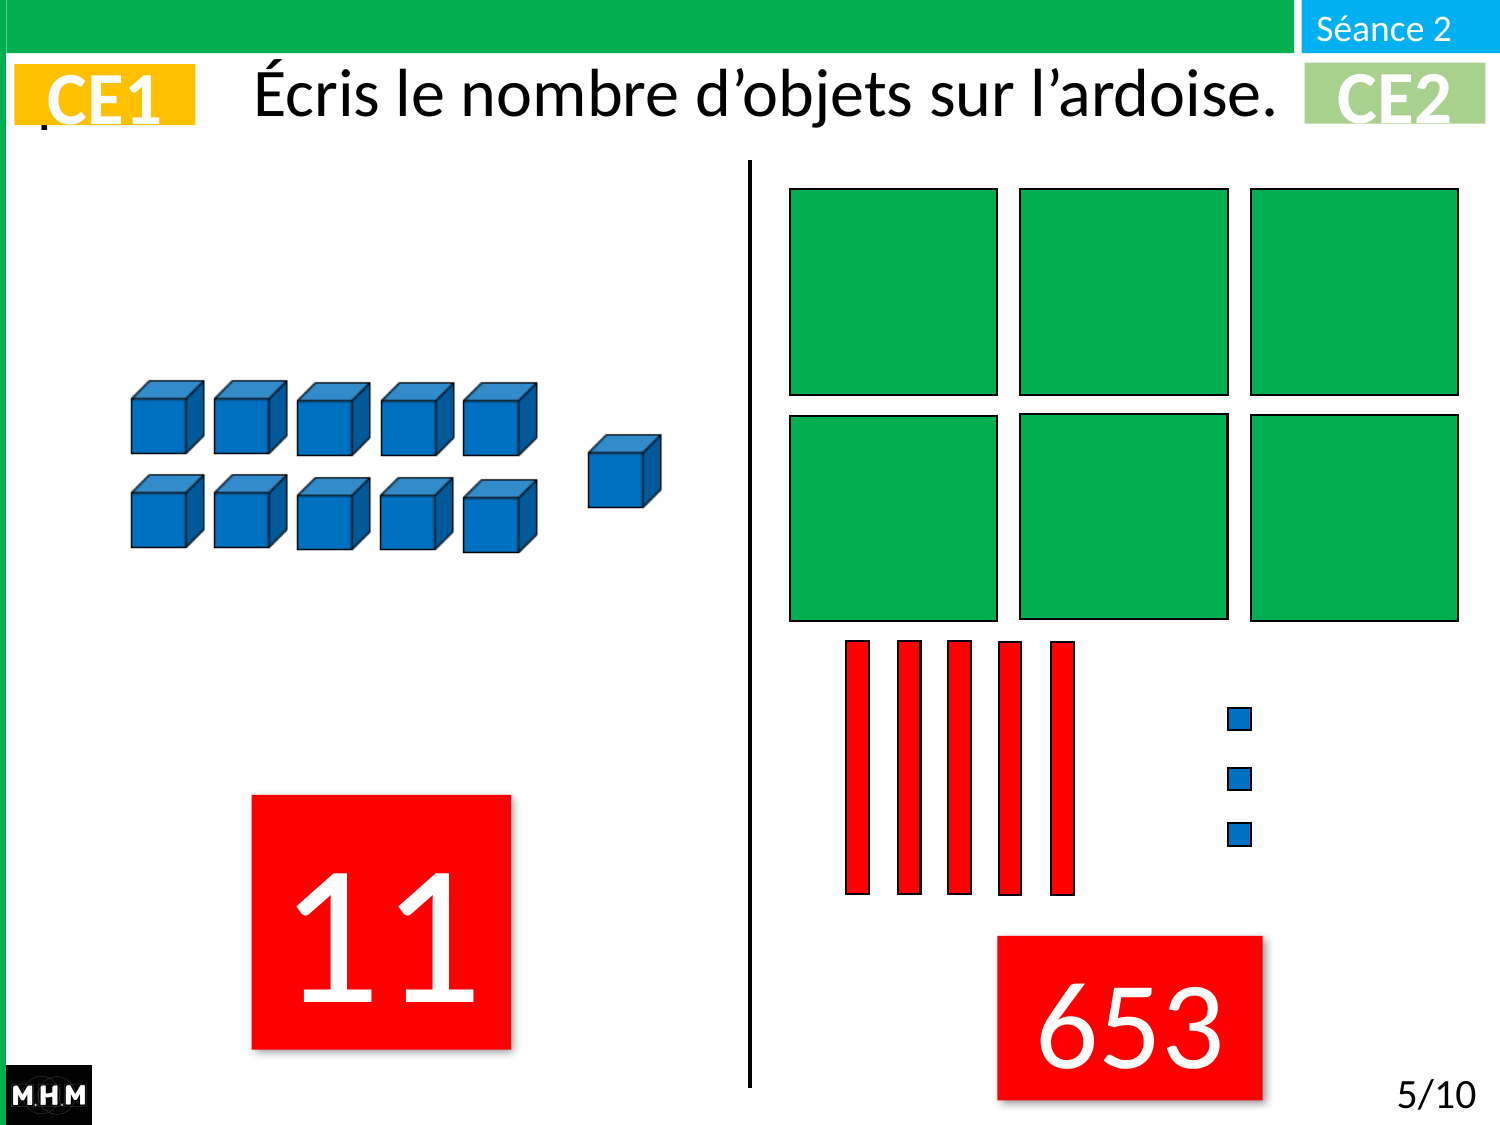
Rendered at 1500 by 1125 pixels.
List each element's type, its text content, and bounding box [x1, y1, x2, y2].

text_box [1250, 188, 1459, 396]
picture [583, 431, 667, 512]
text_box 11 [251, 794, 512, 1050]
text_box [1019, 188, 1229, 396]
text_box [789, 188, 998, 396]
text_box [1250, 414, 1459, 622]
picture [6, 1065, 92, 1125]
text_box 653 [997, 935, 1263, 1101]
text_box [897, 640, 922, 895]
text_box Écris le nombre d’objets sur l’ardoise. [238, 50, 1500, 139]
picture [126, 377, 543, 460]
text_box [947, 640, 972, 895]
text_box CE2 [1303, 62, 1487, 125]
text_box [1227, 707, 1252, 731]
text_box [1050, 641, 1075, 896]
list 5/10 [1373, 1064, 1500, 1125]
text_box [1227, 822, 1252, 847]
text_box [1019, 413, 1229, 620]
text_box [845, 640, 870, 895]
text_box CE1 [13, 63, 196, 126]
picture [126, 471, 543, 557]
text_box [789, 415, 998, 622]
text_box [1227, 767, 1252, 791]
text_box [998, 641, 1022, 896]
